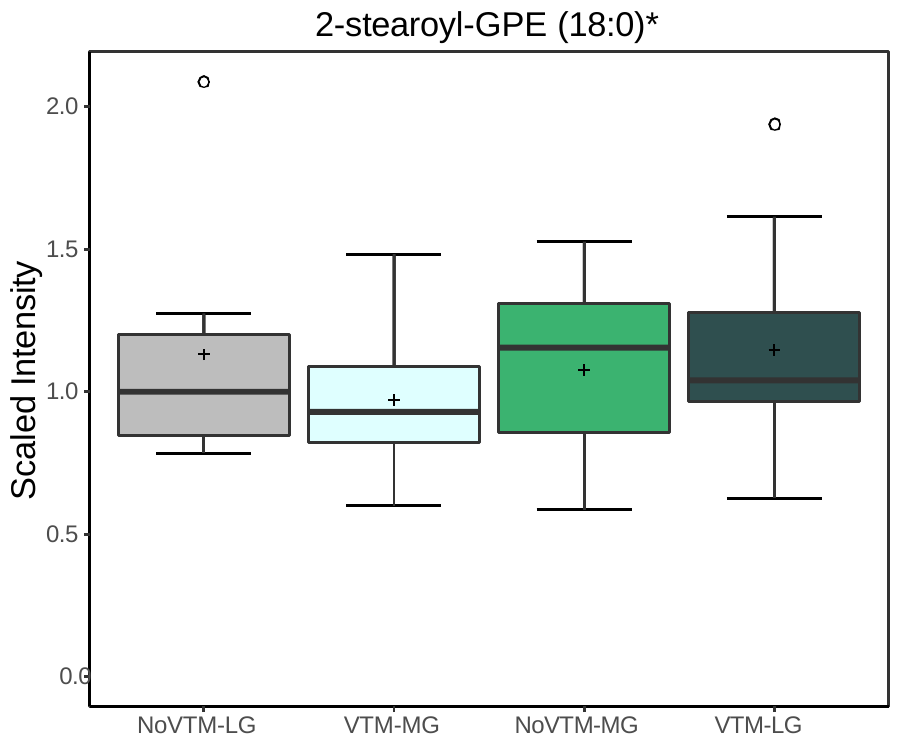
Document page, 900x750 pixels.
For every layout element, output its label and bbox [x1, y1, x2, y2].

footer [57, 661, 95, 750]
text_box [1, 231, 82, 503]
text_box [313, 0, 665, 44]
text_box [83, 50, 891, 738]
text_box [44, 516, 82, 548]
text_box [44, 88, 82, 120]
slide_number [134, 713, 275, 750]
